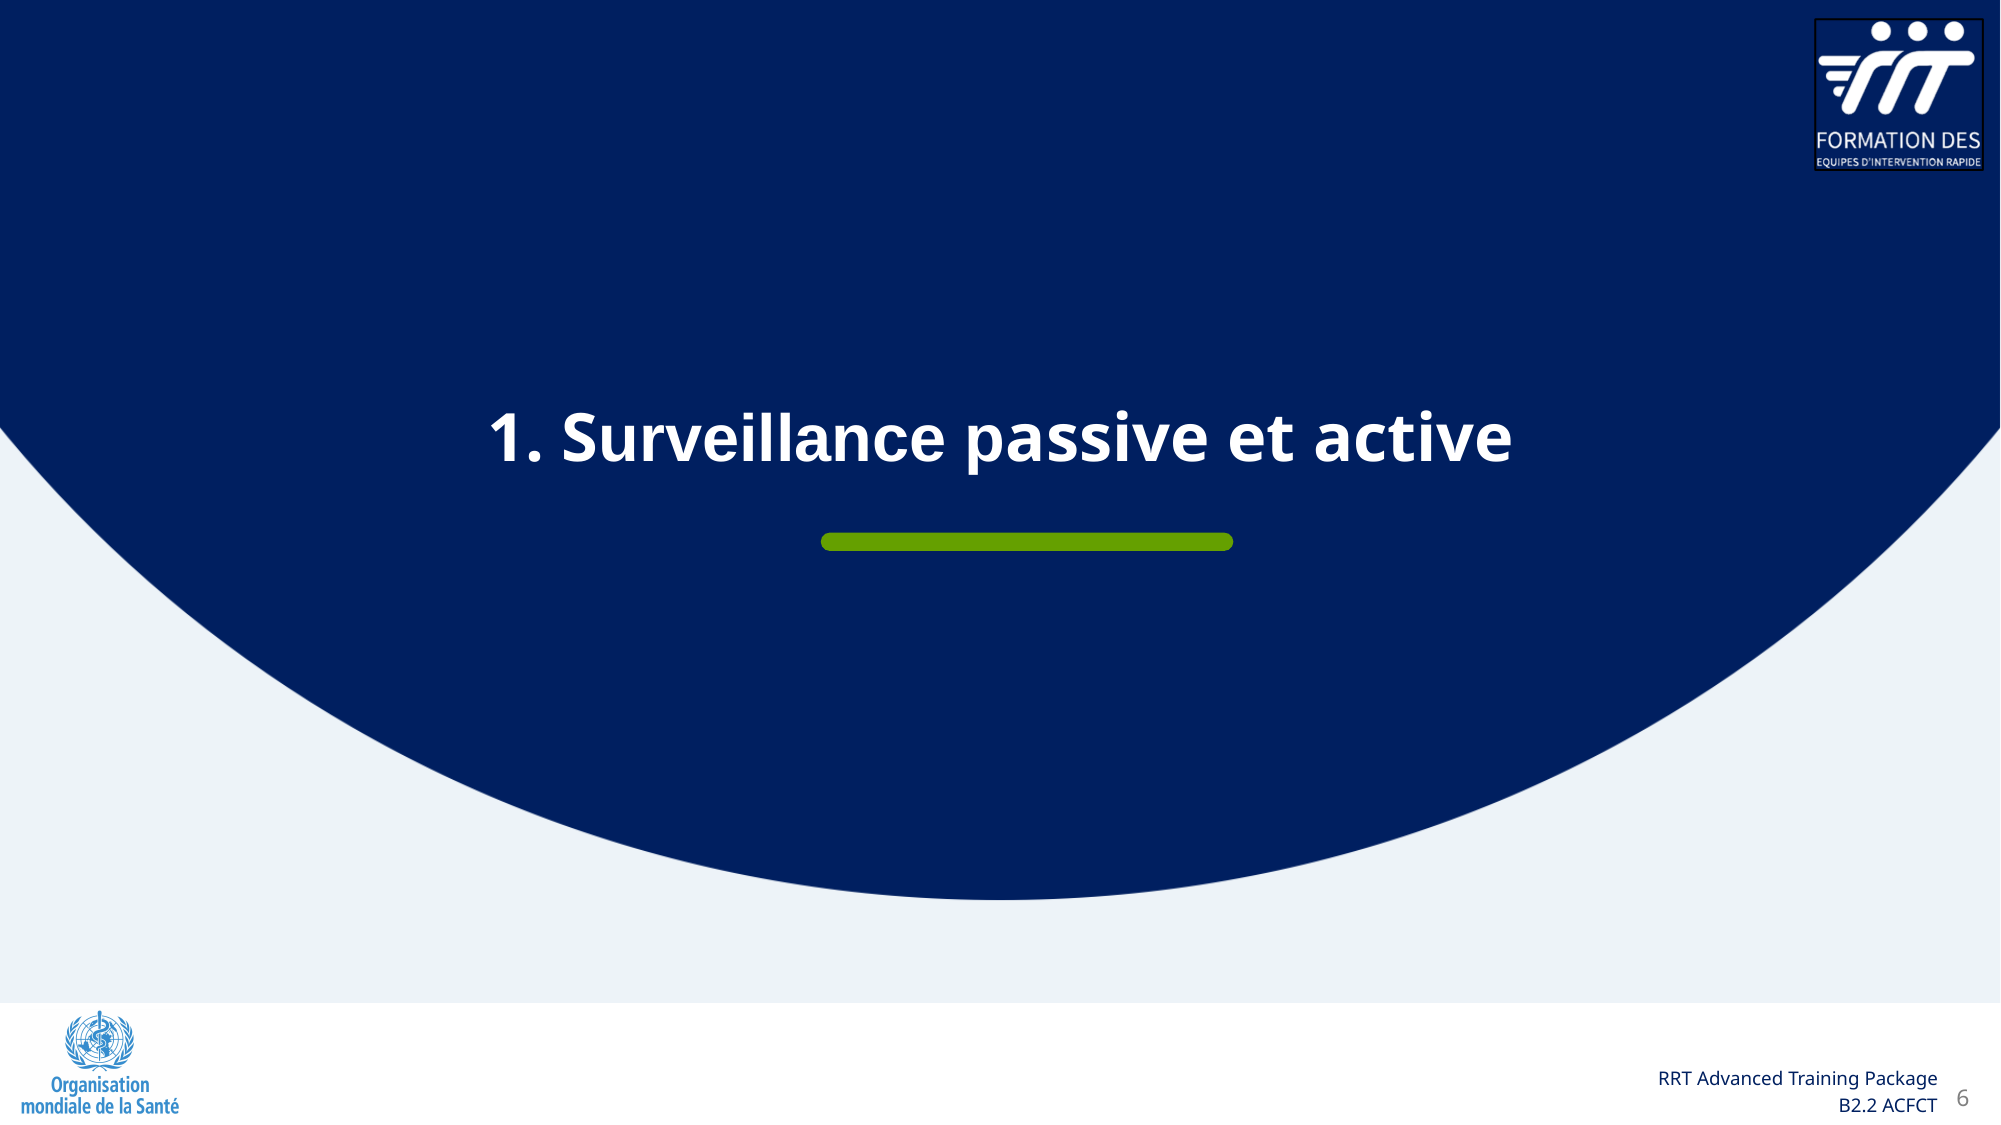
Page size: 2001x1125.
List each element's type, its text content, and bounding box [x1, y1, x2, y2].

text_box 1. Surveillance passive et active [454, 387, 1548, 528]
picture [20, 1009, 180, 1115]
picture [0, 0, 2001, 1003]
